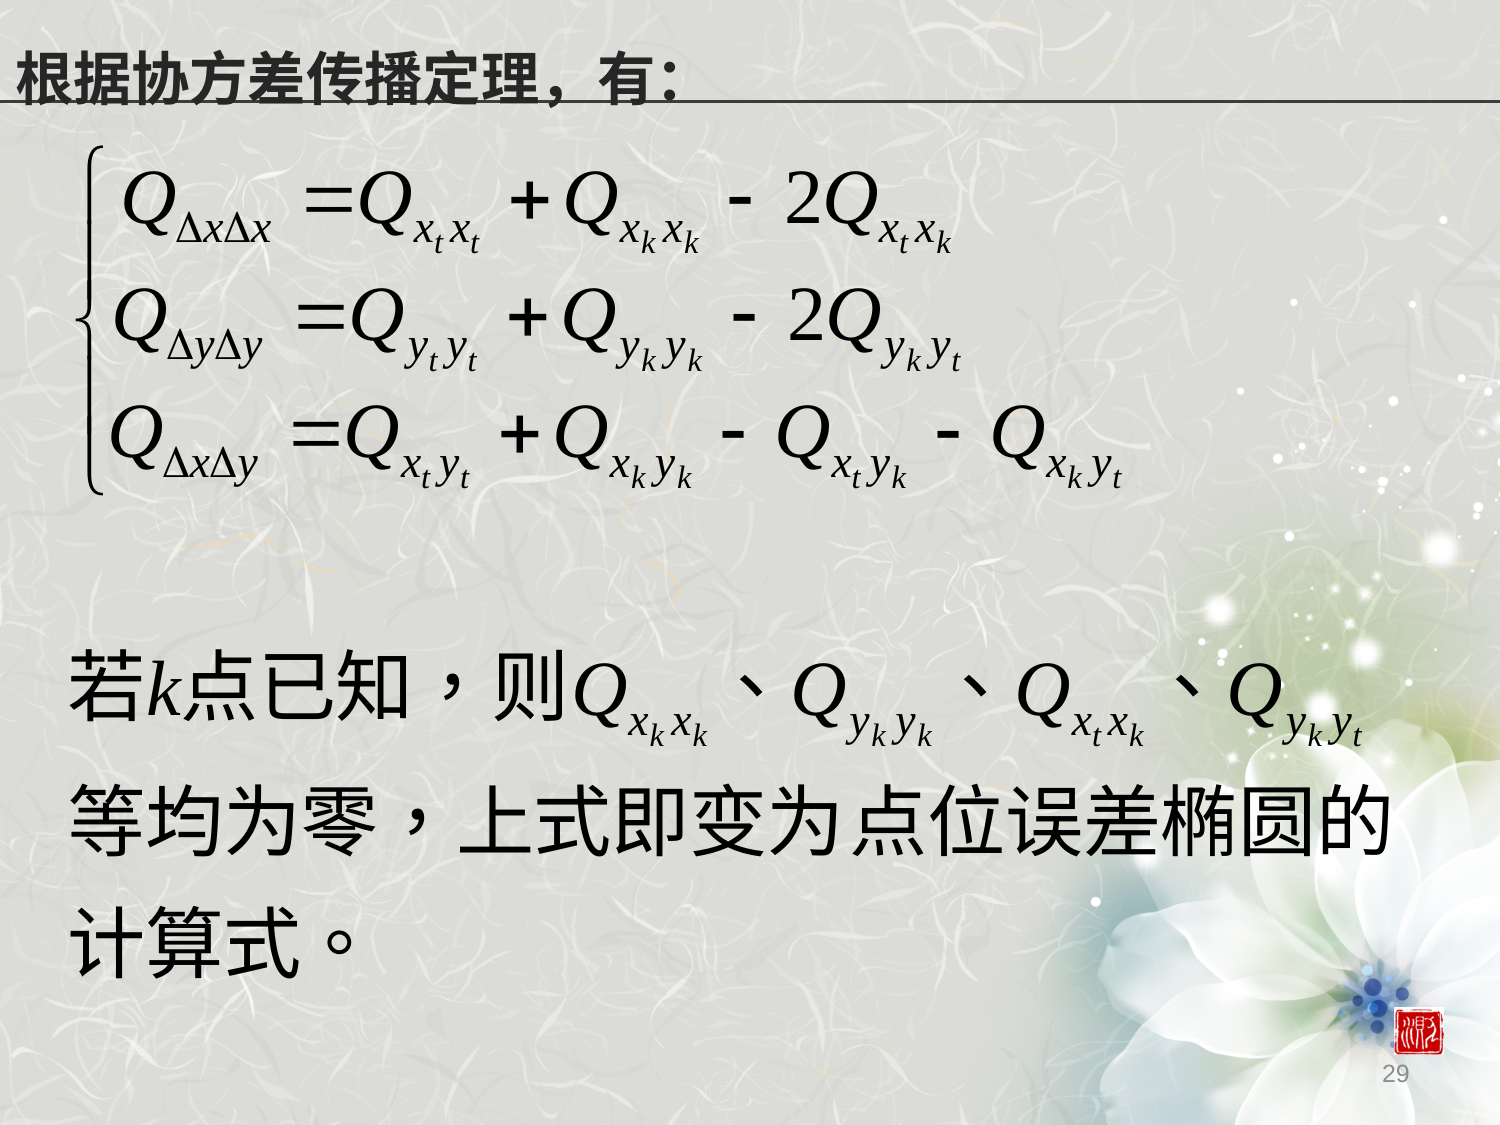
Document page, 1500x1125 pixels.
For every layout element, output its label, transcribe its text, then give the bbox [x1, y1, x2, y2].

list 根据协方差传播定理，有： [0, 0, 1500, 1125]
picture [1394, 1007, 1444, 1055]
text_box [58, 128, 1408, 996]
